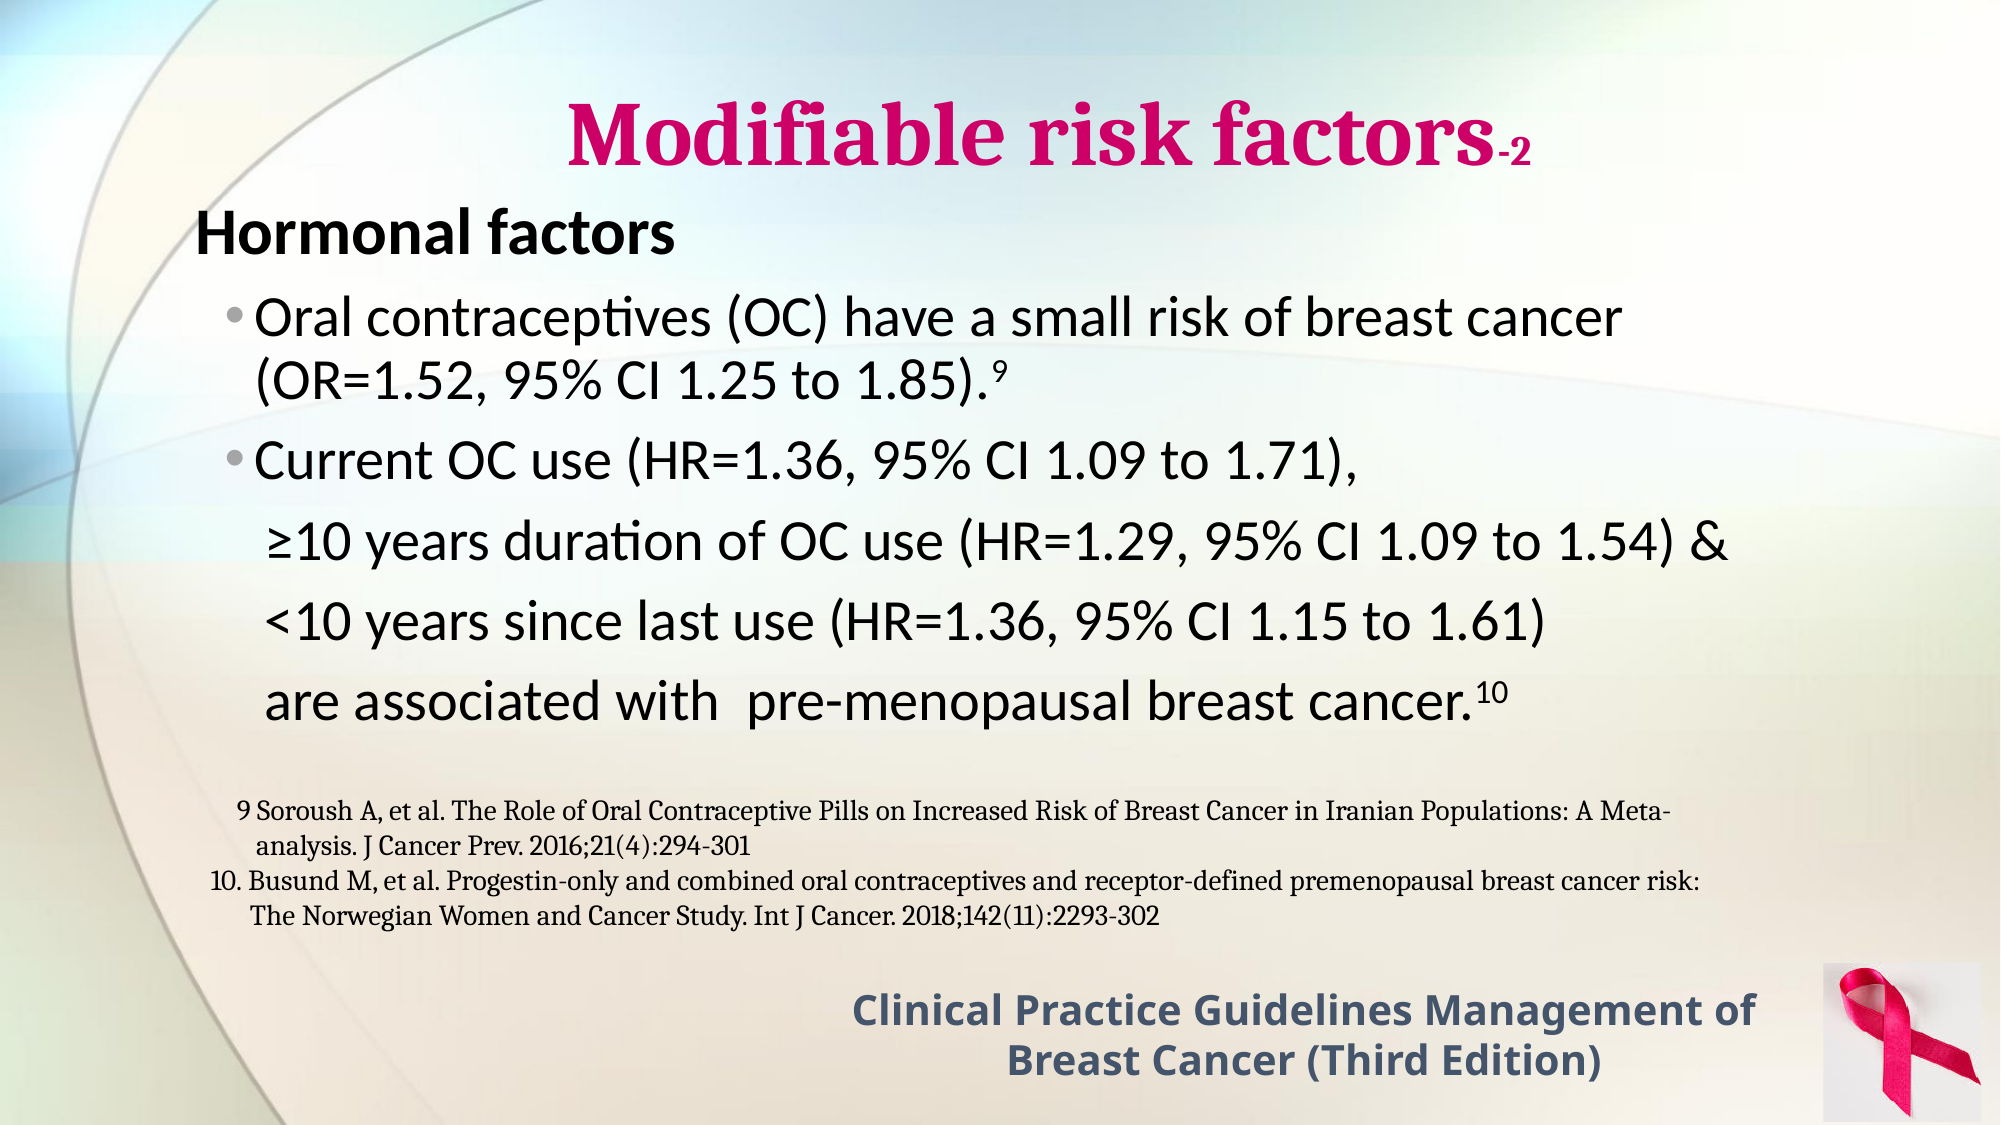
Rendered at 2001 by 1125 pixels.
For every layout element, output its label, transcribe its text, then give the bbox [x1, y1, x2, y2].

slide_number 10 [1325, 1042, 1813, 1103]
text_box Clinical Practice Guidelines Management of Breast Cancer (Third Edition) [788, 976, 1813, 1091]
title Modifiable risk factors-2 [318, 45, 1801, 189]
picture [0, 0, 2001, 1125]
list Hormonal factors Oral contraceptives (OC) have a small risk of breast cancer (OR=1.52, 95% CI 1.25 to 1.85).9 Current OC use (HR=1.36, 95% CI 1.09 to 1.71), ≥10 years duration of OC use (HR=1.29, 95% CI 1.09 to 1.54) & <10 years since last use (HR=1.36, 95% CI 1.15 to 1.61) are associated with pre-menopausal breast cancer.10 9 Soroush A, et al. The Role of Oral Contraceptive Pills on Increased Risk of Breast Cancer in Iranian Populations: A Meta- analysis. J Cancer Prev. 2016;21(4):294-301 10. Busund M, et al. Progestin-only and combined oral contraceptives and receptor-defined premenopausal breast cancer risk: The Norwegian Women and Cancer Study. Int J Cancer. 2018;142(11):2293-302 [180, 189, 1824, 976]
